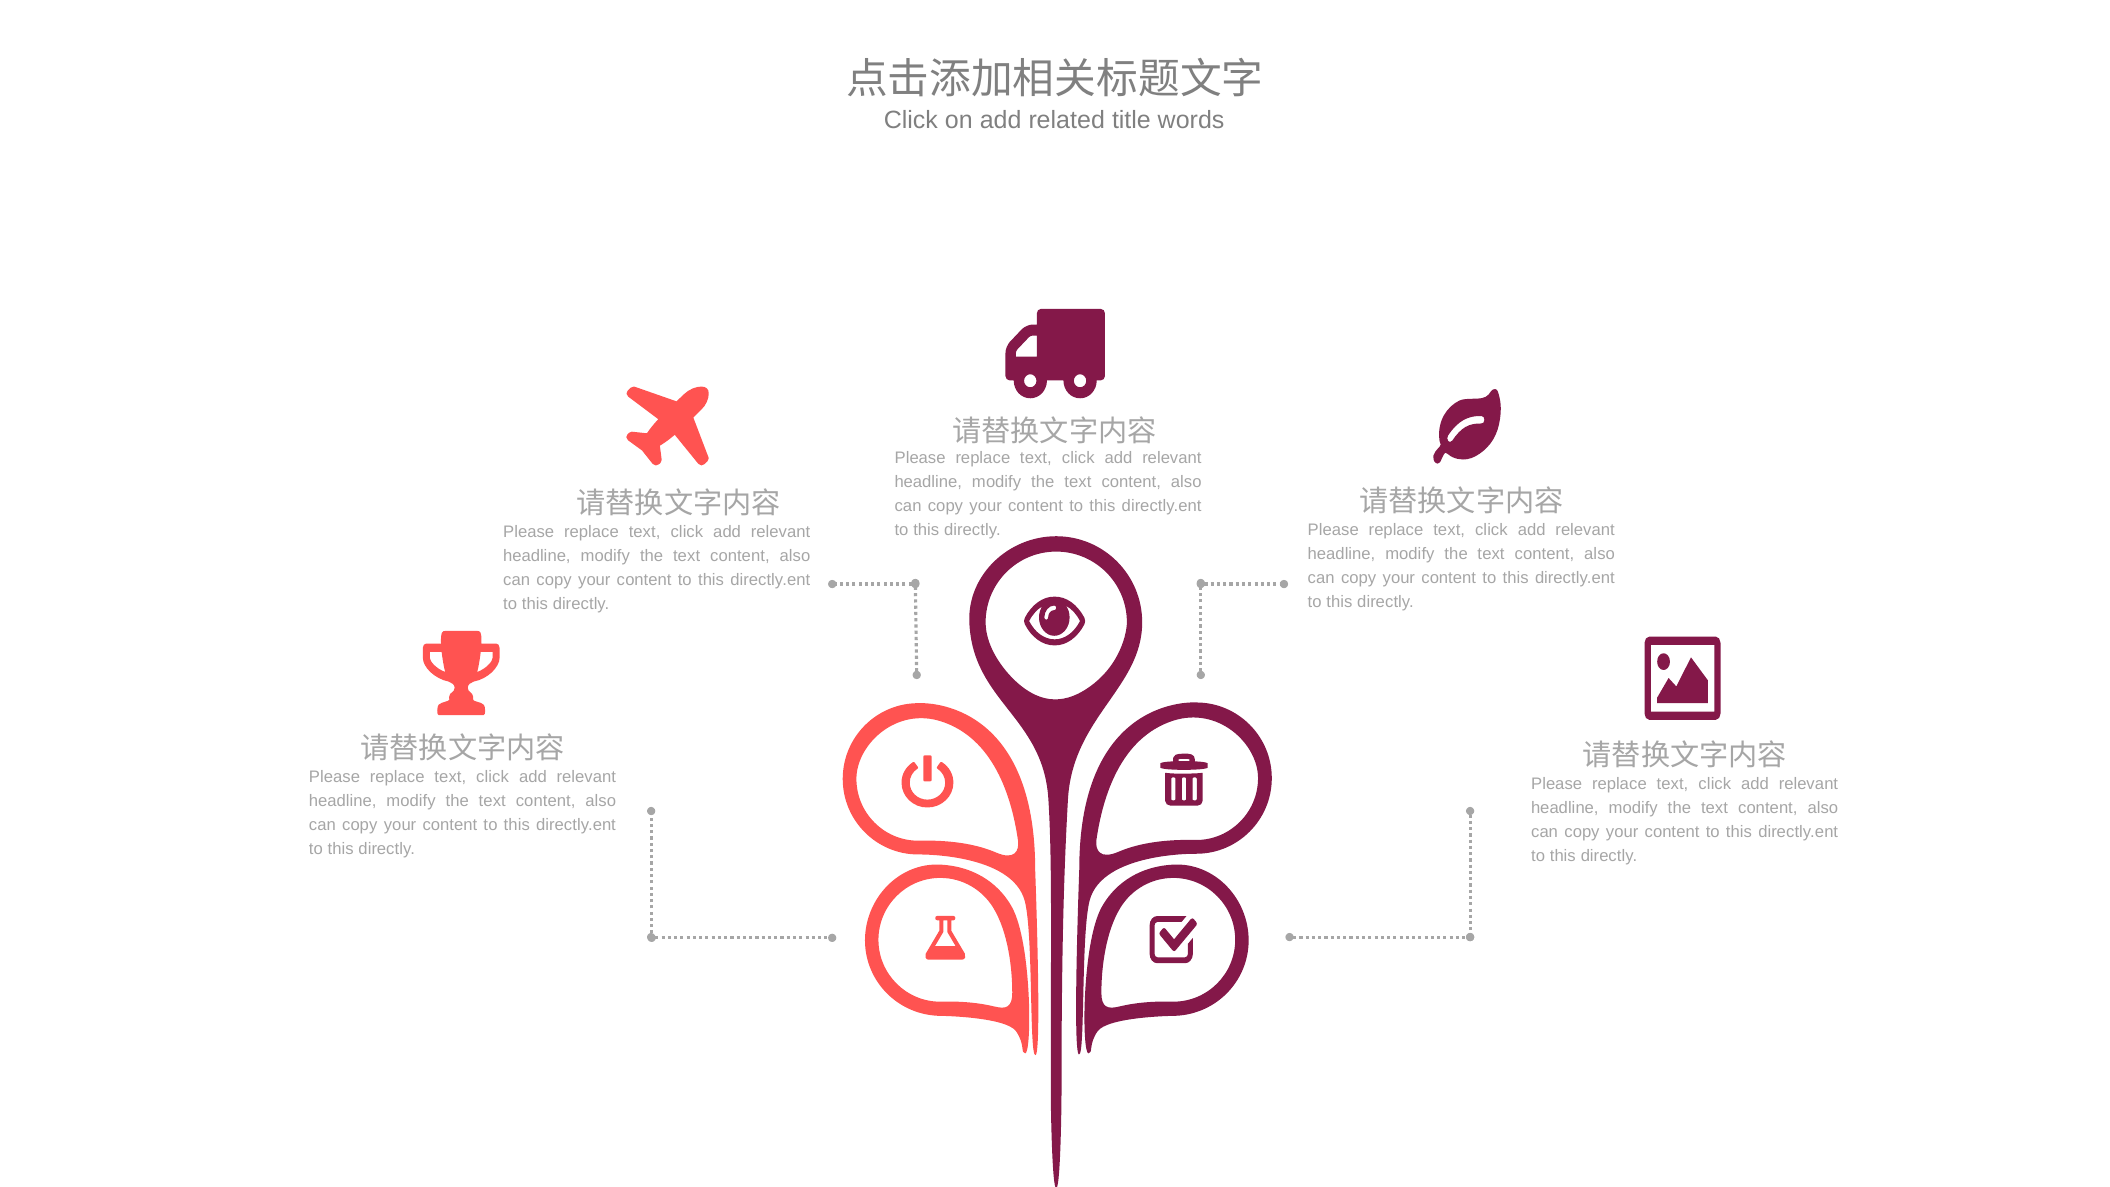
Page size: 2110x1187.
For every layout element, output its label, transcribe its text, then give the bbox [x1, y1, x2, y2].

text_box 点击添加相关标题文字 [803, 44, 1307, 107]
text_box Please replace text, click add relevant headline, modify the text content, also can copy your content to this directly.ent to this directly. [503, 517, 811, 613]
text_box Please replace text, click add relevant headline, modify the text content, also can copy your content to this directly.ent to this directly. [1307, 514, 1616, 611]
text_box Please replace text, click add relevant headline, modify the text content, also can copy your content to this directly.ent to this directly. [308, 762, 617, 859]
text_box [626, 386, 709, 466]
text_box [422, 630, 500, 716]
text_box [1644, 636, 1721, 720]
text_box 请替换文字内容 [360, 722, 566, 762]
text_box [967, 536, 1143, 1187]
text_box [1005, 308, 1105, 399]
text_box Please replace text, click add relevant headline, modify the text content, also can copy your content to this directly.ent to this directly. [1531, 768, 1839, 865]
text_box 请替换文字内容 [1582, 729, 1788, 768]
text_box 请替换文字内容 [576, 477, 782, 517]
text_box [1072, 694, 1272, 1057]
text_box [864, 862, 1032, 1054]
text_box Click on add related title words [864, 95, 1246, 158]
text_box Please replace text, click add relevant headline, modify the text content, also can copy your content to this directly.ent to this directly. [894, 443, 1203, 539]
text_box 请替换文字内容 [952, 405, 1158, 443]
text_box 请替换文字内容 [1359, 475, 1564, 514]
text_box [842, 694, 1043, 1058]
text_box [1433, 389, 1501, 464]
